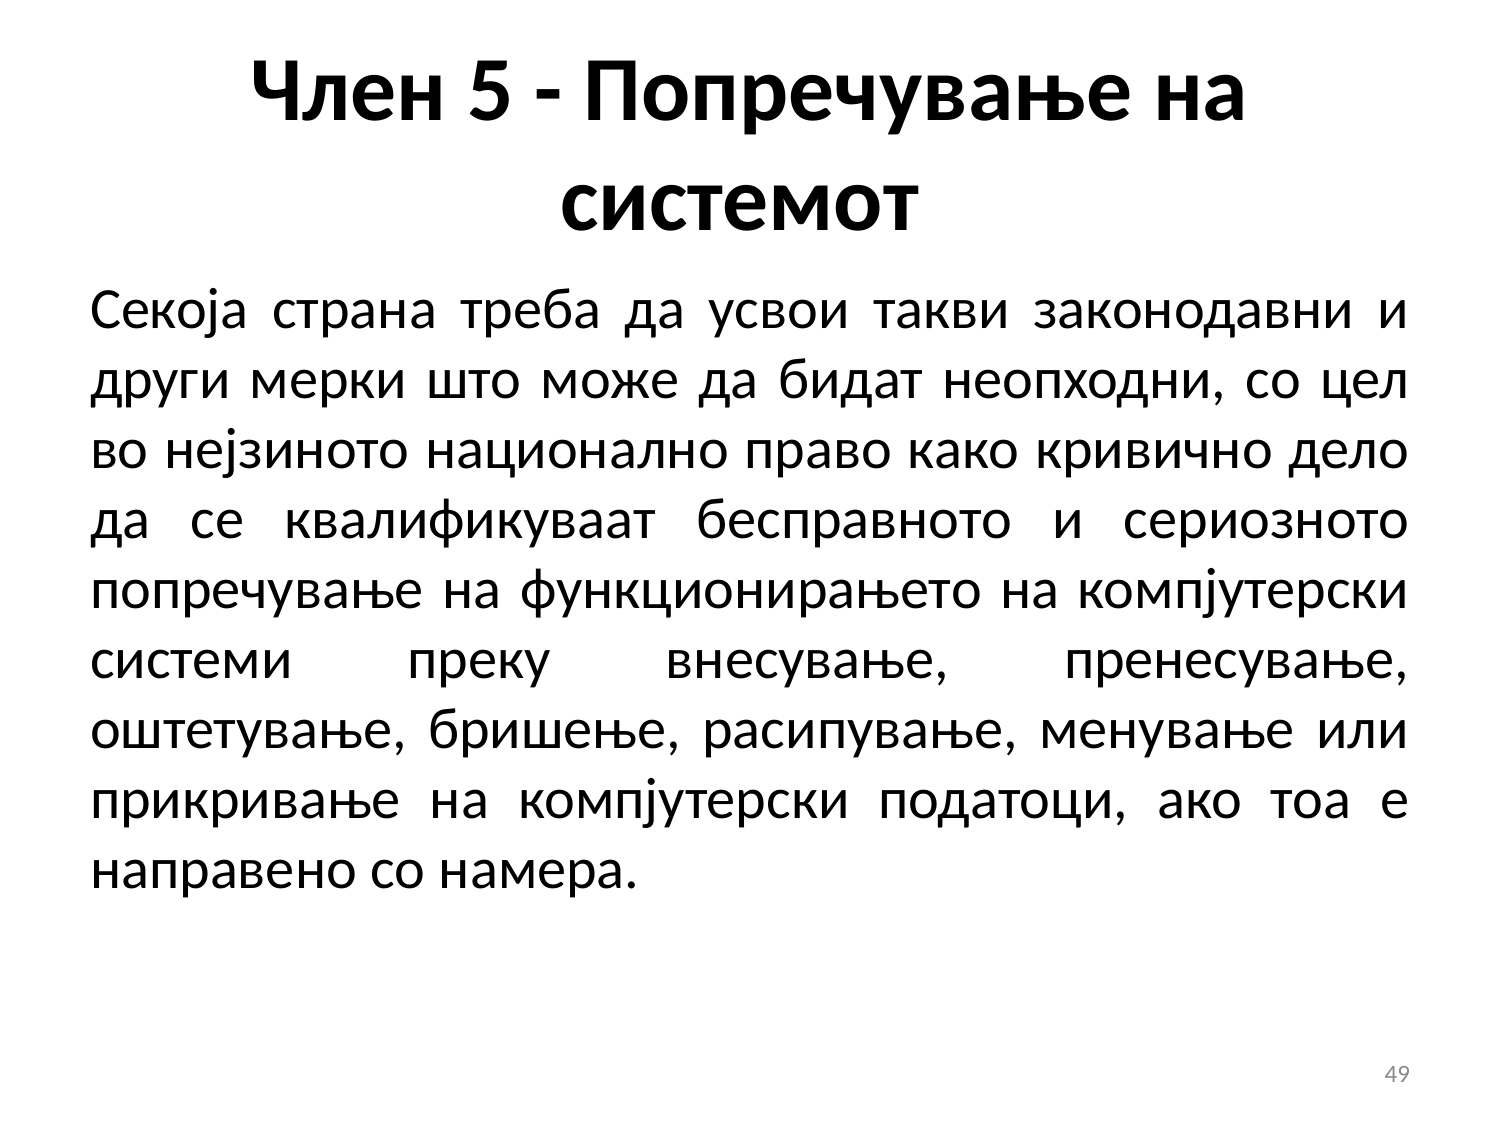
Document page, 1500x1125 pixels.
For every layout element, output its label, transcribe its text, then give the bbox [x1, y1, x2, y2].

slide_number 49 [1074, 1042, 1425, 1103]
title Член 5 - Попречување на системот [75, 45, 1425, 233]
list Секоја страна треба да усвои такви законодавни и други мерки што може да бидат неопходни, со цел во нејзиното национално право како кривично дело да се квалификуваат бесправното и сериозното попречување на функционирањето на компјутерски системи преку внесување, пренесување, оштетување, бришење, расипување, менување или прикривање на компјутерски податоци, ако тоа е направено со намера. [75, 262, 1425, 1005]
